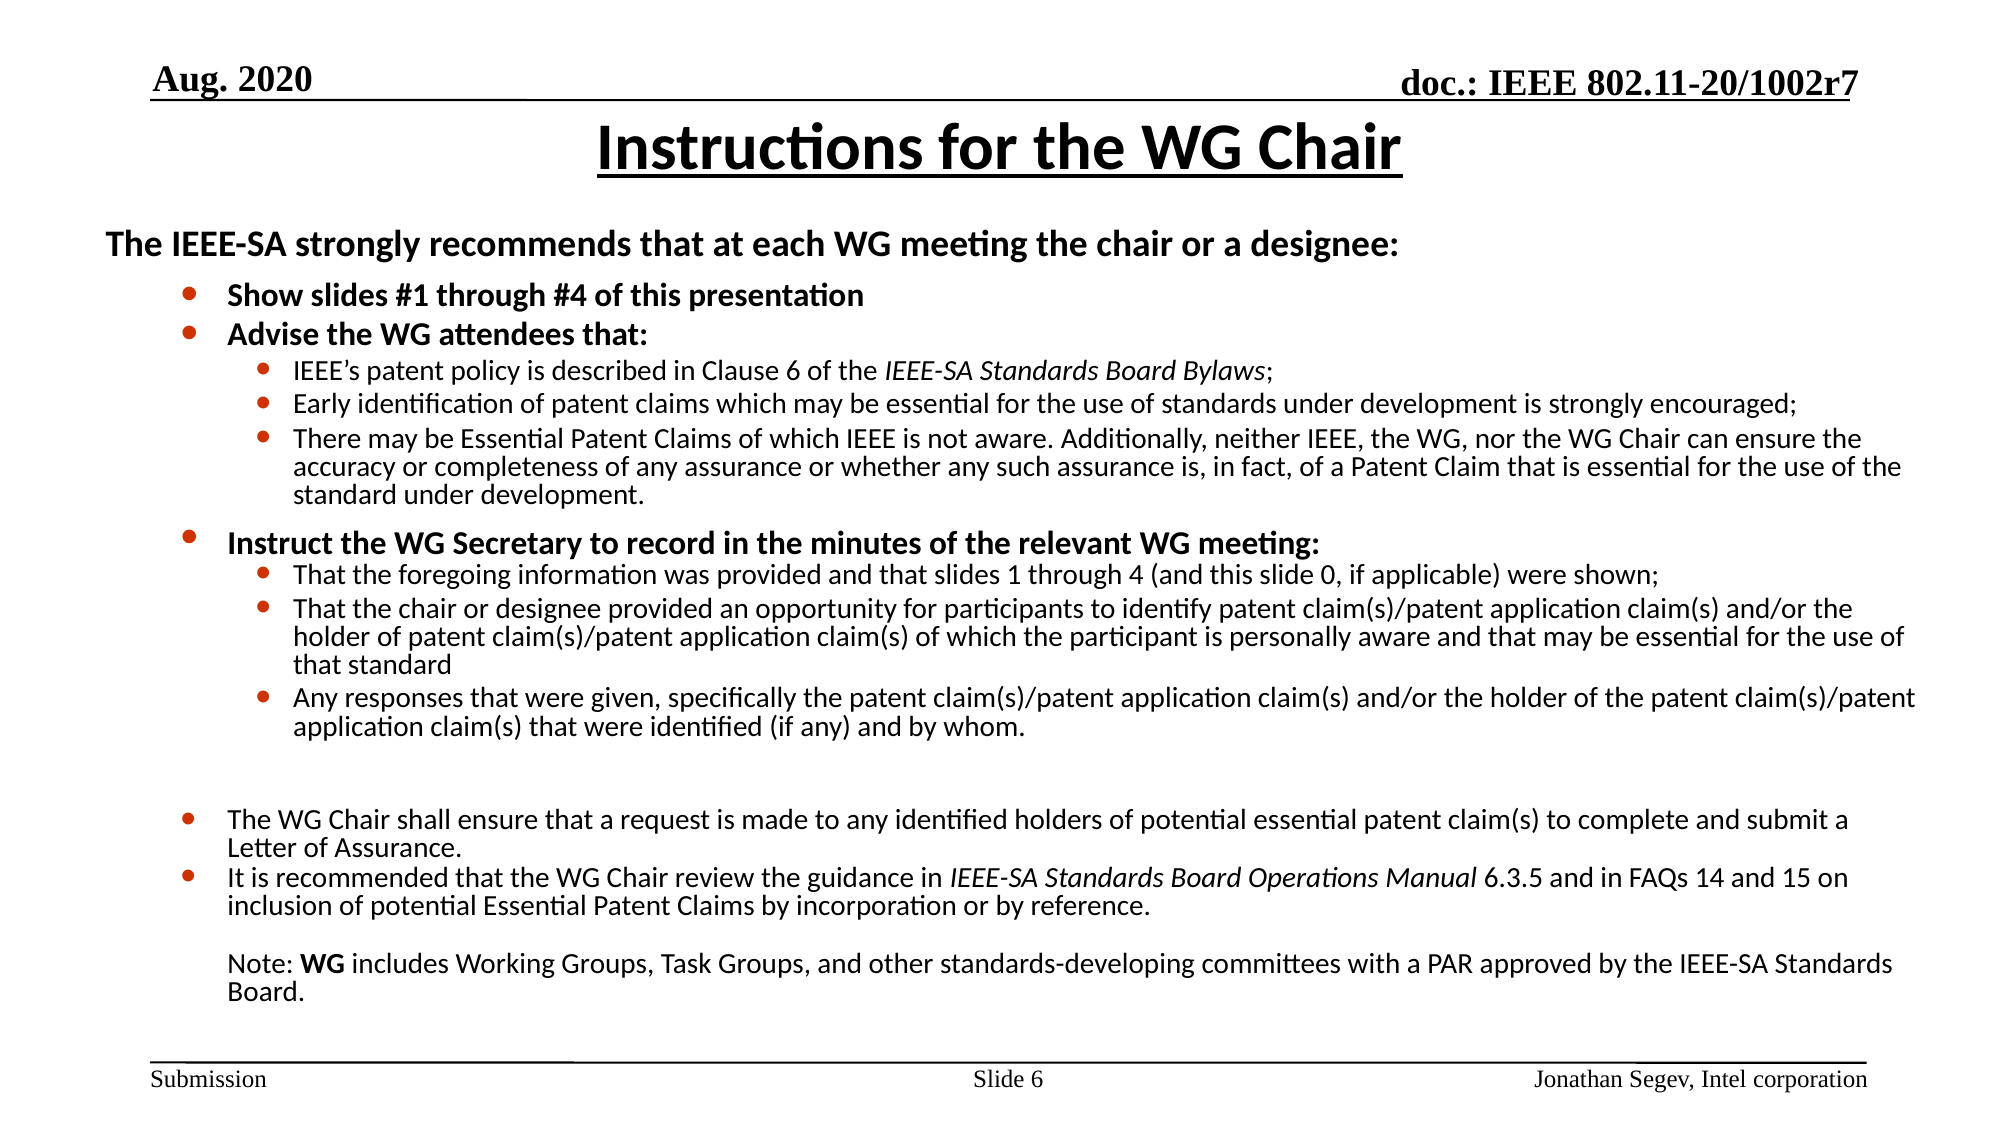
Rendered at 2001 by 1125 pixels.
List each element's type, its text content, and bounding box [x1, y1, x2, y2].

slide_number Slide 6 [950, 1061, 1067, 1123]
list The IEEE-SA strongly recommends that at each WG meeting the chair or a designee: Show slides #1 through #4 of this presentation Advise the WG attendees that: IEEE’s patent policy is described in Clause 6 of the IEEE-SA Standards Board Bylaws; Early identification of patent claims which may be essential for the use of standards under development is strongly encouraged; There may be Essential Patent Claims of which IEEE is not aware. Additionally, neither IEEE, the WG, nor the WG Chair can ensure the accuracy or completeness of any assurance or whether any such assurance is, in fact, of a Patent Claim that is essential for the use of the standard under development. Instruct the WG Secretary to record in the minutes of the relevant WG meeting: That the foregoing information was provided and that slides 1 through 4 (and this slide 0, if applicable) were shown; That the chair or designee provided an opportunity for participants to identify patent claim(s)/patent application claim(s) and/or the holder of patent claim(s)/patent application claim(s) of which the participant is personally aware and that may be essential for the use of that standard Any responses that were given, specifically the patent claim(s)/patent application claim(s) and/or the holder of the patent claim(s)/patent application claim(s) that were identified (if any) and by whom. The WG Chair shall ensure that a request is made to any identified holders of potential essential patent claim(s) to complete and submit a Letter of Assurance. It is recommended that the WG Chair review the guidance in IEEE-SA Standards Board Operations Manual 6.3.5 and in FAQs 14 and 15 on inclusion of potential Essential Patent Claims by incorporation or by reference. Note: WG includes Working Groups, Task Groups, and other standards-developing committees with a PAR approved by the IEEE-SA Standards Board. [90, 219, 1934, 1000]
title Instructions for the WG Chair [149, 112, 1850, 173]
footer Jonathan Segev, Intel corporation [1171, 1061, 1869, 1093]
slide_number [152, 54, 563, 100]
